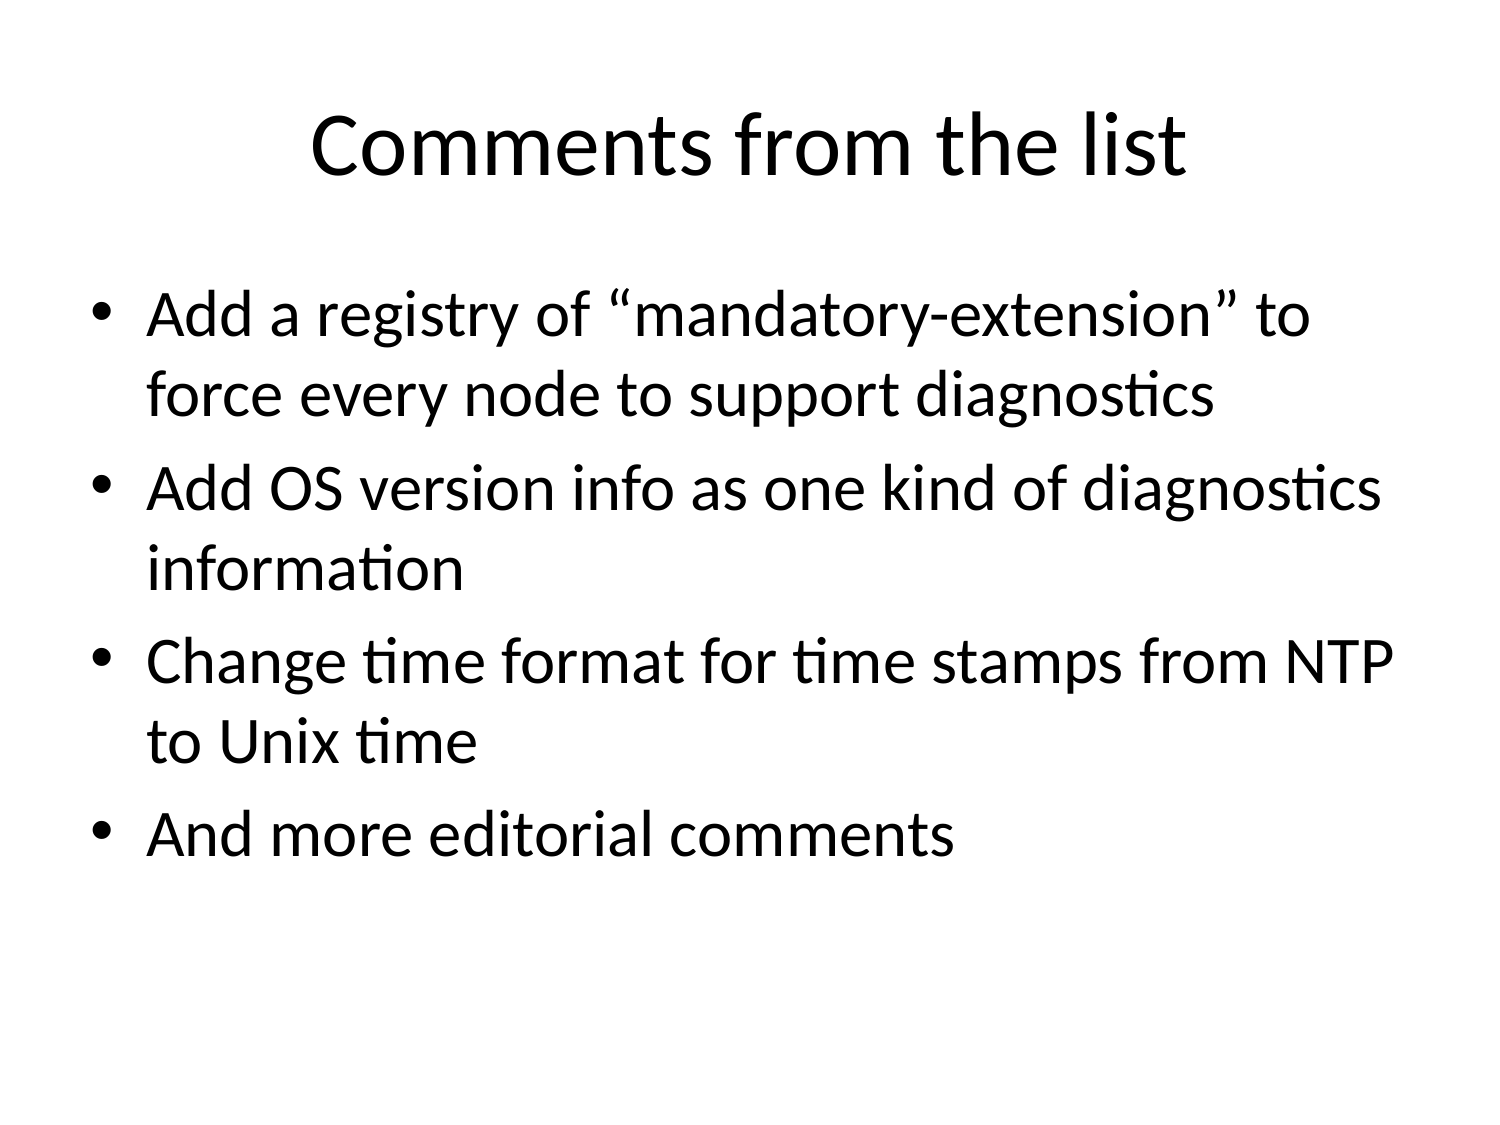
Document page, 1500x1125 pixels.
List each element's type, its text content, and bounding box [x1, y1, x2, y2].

list Add a registry of “mandatory-extension” to force every node to support diagnostics Add OS version info as one kind of diagnostics information Change time format for time stamps from NTP to Unix time And more editorial comments [75, 262, 1425, 1005]
title Comments from the list [75, 45, 1425, 233]
